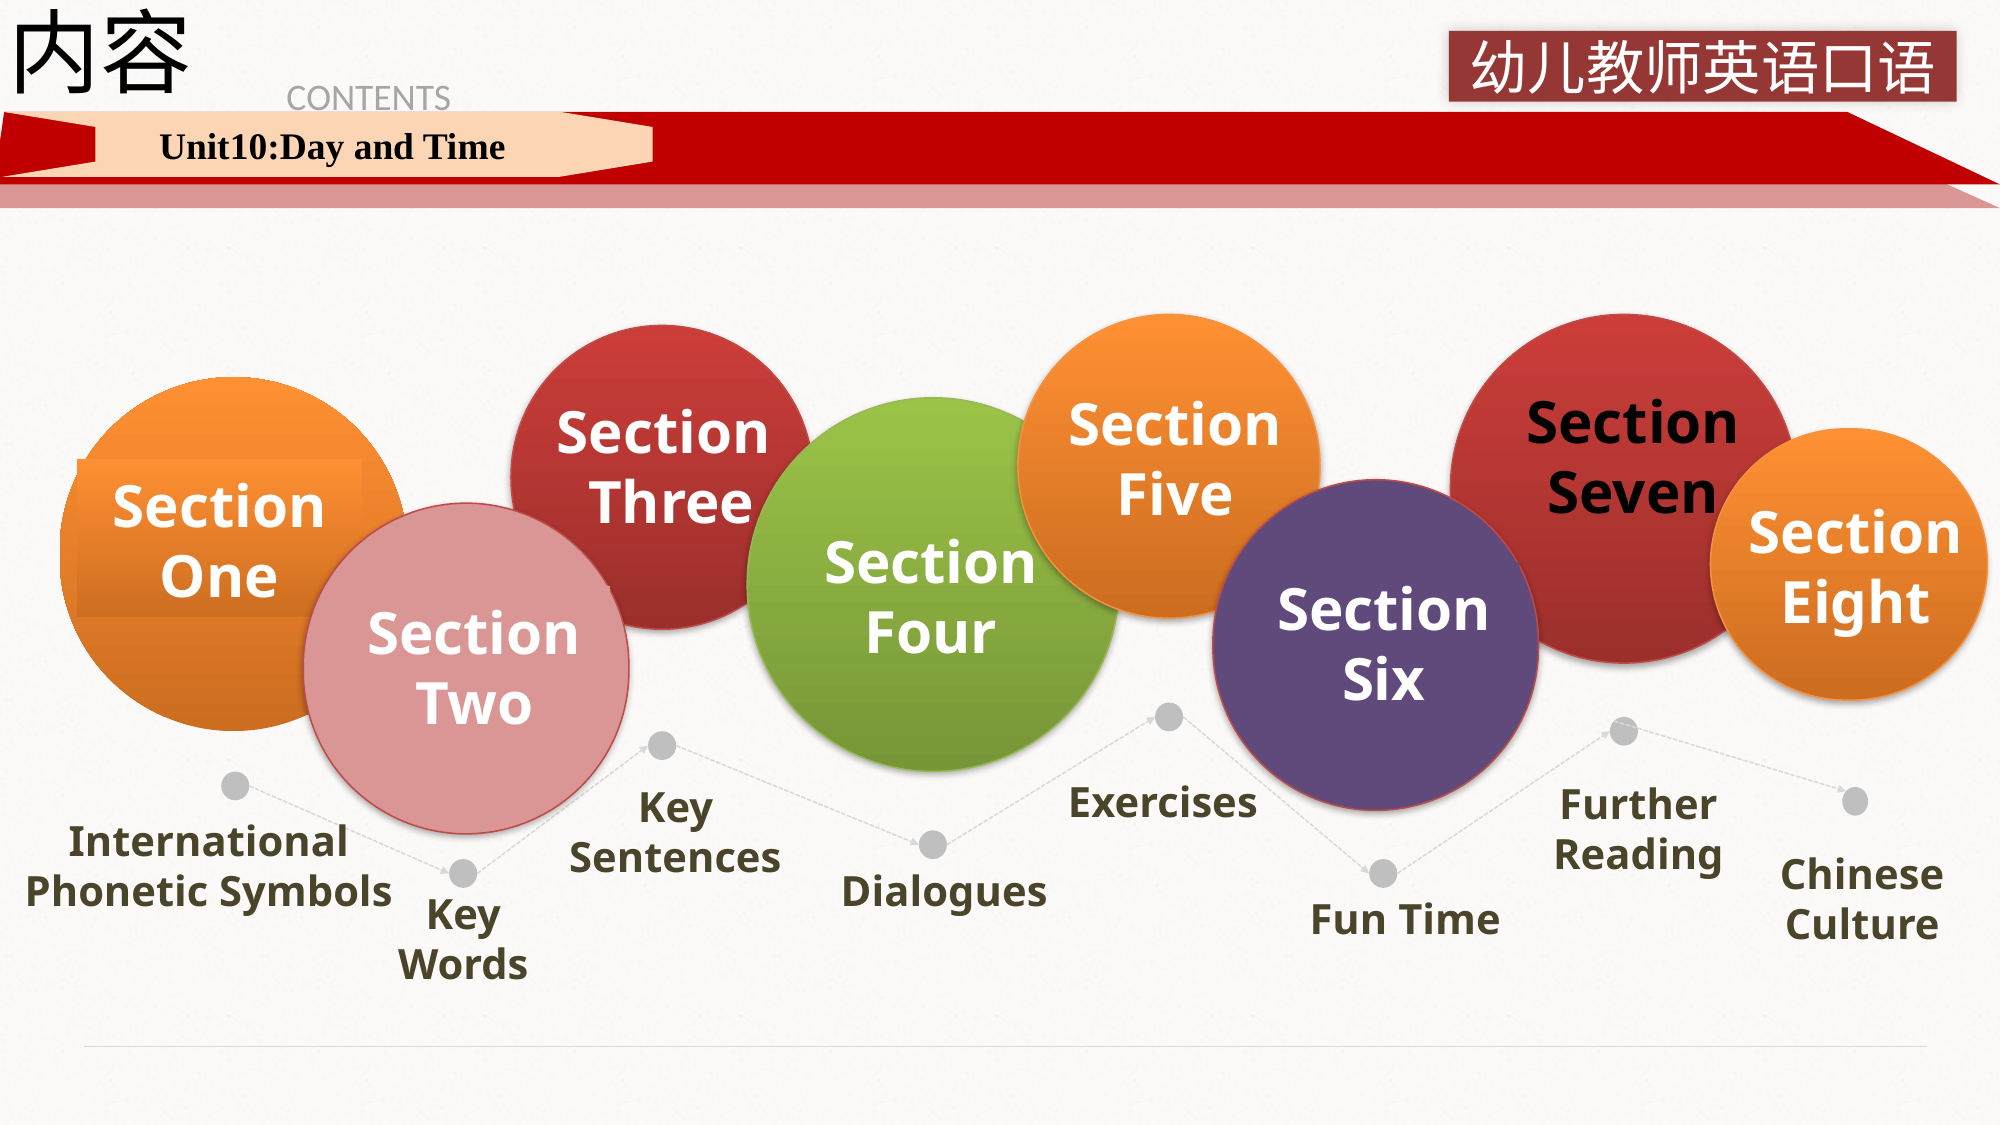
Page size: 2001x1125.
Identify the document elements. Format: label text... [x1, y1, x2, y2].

text_box Unit10:Day and Time [0, 109, 655, 179]
text_box 内容 [0, 0, 571, 111]
text_box CONTENTS [184, 64, 553, 109]
text_box [0, 187, 2000, 211]
text_box [0, 109, 2000, 187]
text_box 幼儿教师英语口语 [1448, 30, 1957, 102]
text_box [11, 314, 1993, 1047]
